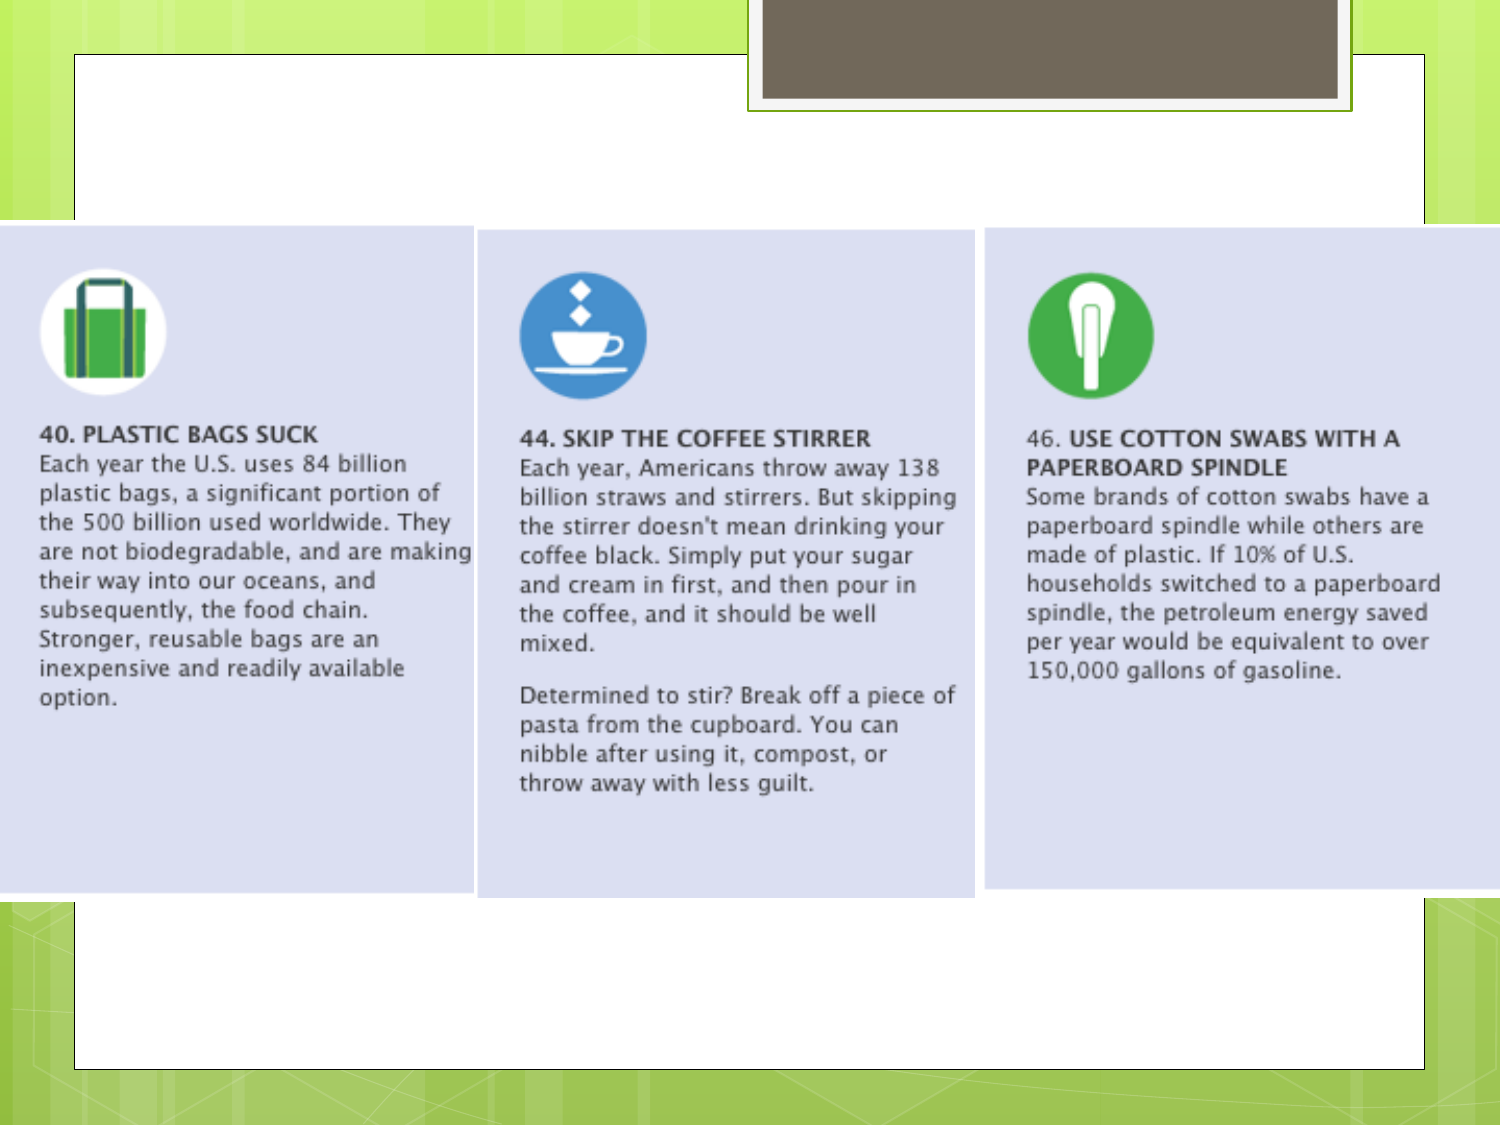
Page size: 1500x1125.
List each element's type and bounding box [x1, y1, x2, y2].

picture [0, 220, 1500, 903]
